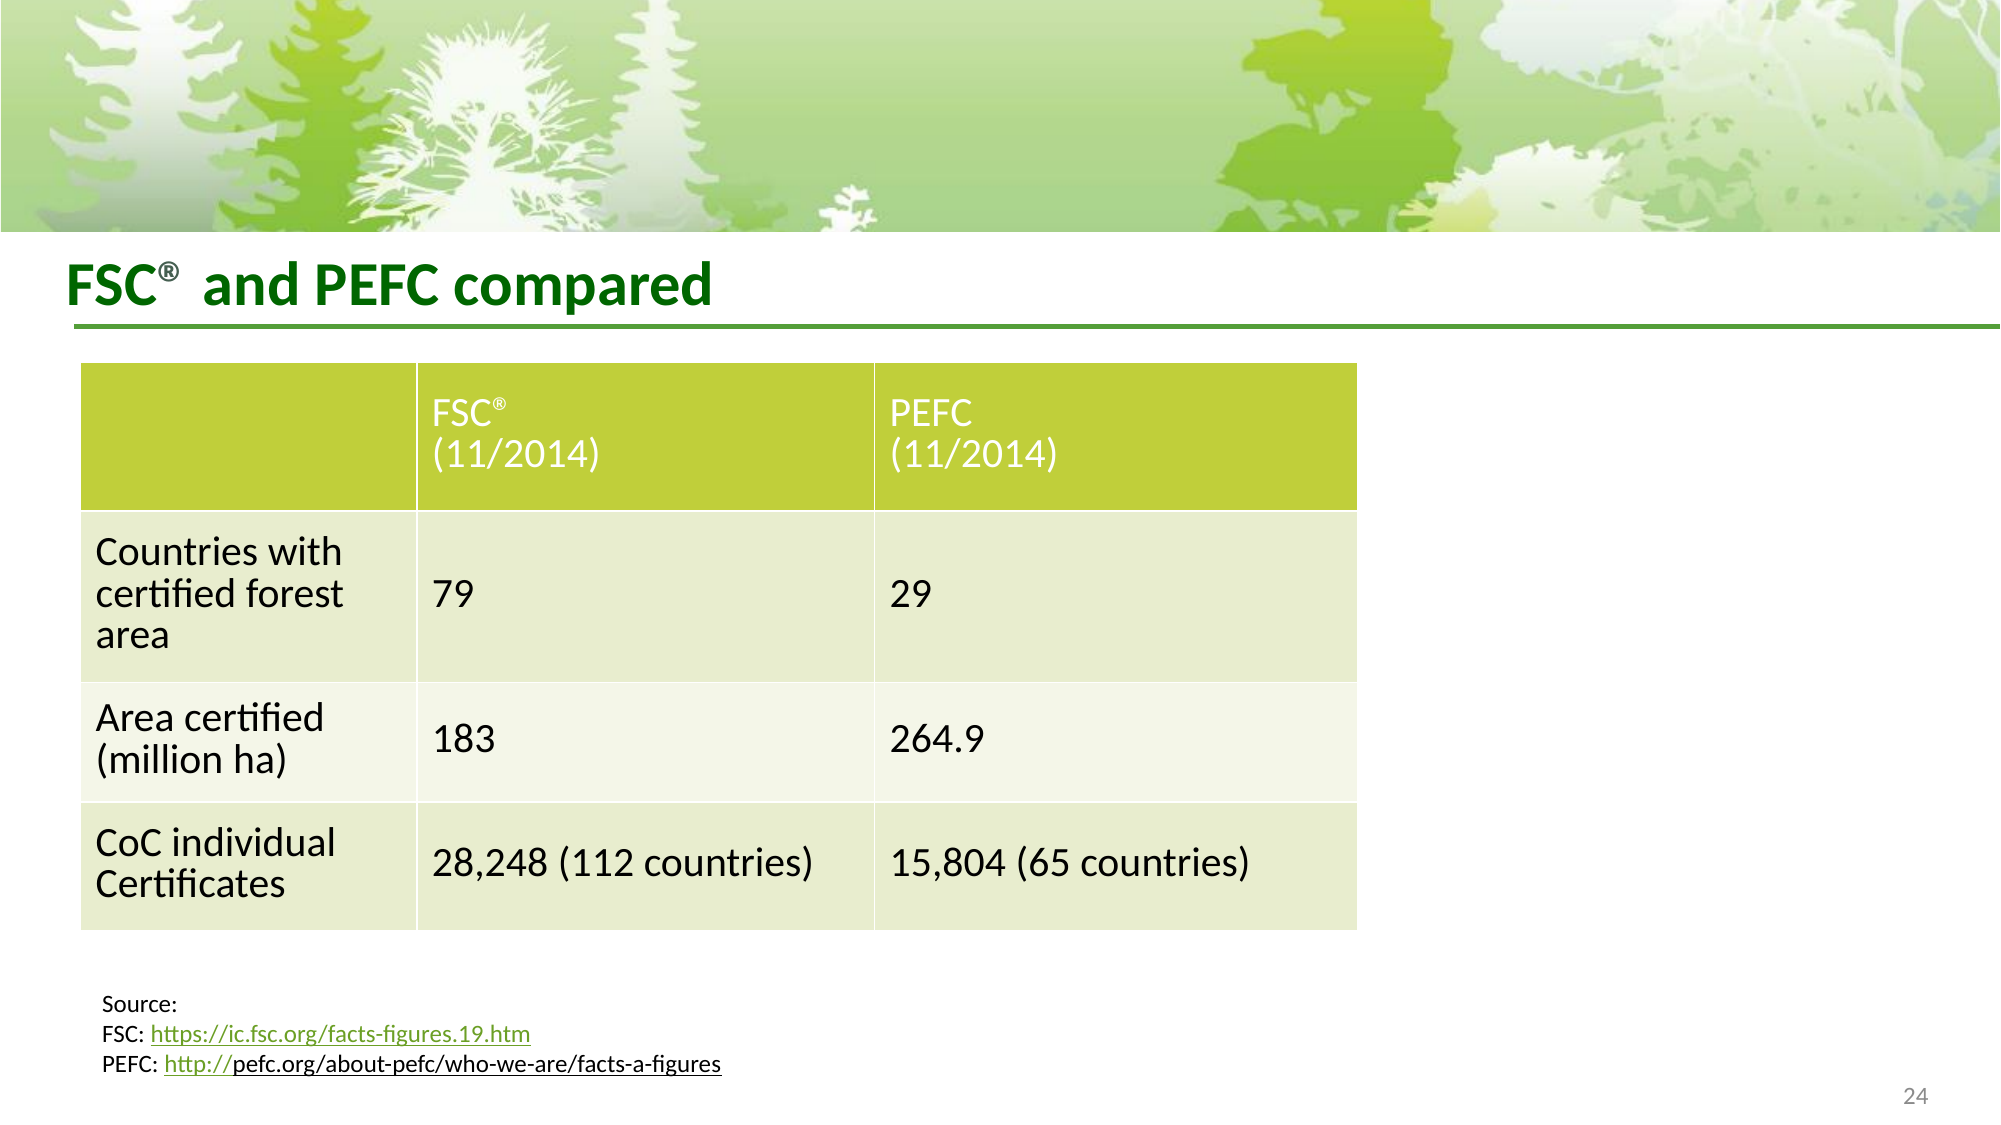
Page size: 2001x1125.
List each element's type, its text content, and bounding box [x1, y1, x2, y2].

table_cell 79 [418, 512, 874, 682]
table_cell CoC individual Certificates [81, 803, 416, 930]
table_cell Area certified (million ha) [81, 683, 416, 801]
table_header FSC® (11/2014) [418, 379, 874, 510]
table_cell 29 [875, 512, 1357, 682]
table_cell 28,248 (112 countries) [418, 803, 874, 930]
table_cell 264.9 [875, 683, 1357, 801]
title FSC® and PEFC compared [51, 191, 1402, 379]
text_box Source: FSC: https://ic.fsc.org/facts-figures.19.htm PEFC: http://pefc.org/about-pefc/who-we-are/facts-a-figures [87, 980, 1362, 1086]
table_cell 15,804 (65 countries) [875, 803, 1357, 930]
table_cell Countries with certified forest area [81, 512, 416, 682]
table_cell 183 [418, 683, 874, 801]
picture [0, 0, 2000, 232]
slide_number 24 [1493, 1065, 1944, 1125]
table_header PEFC (11/2014) [875, 379, 1357, 510]
table_header [81, 379, 416, 510]
